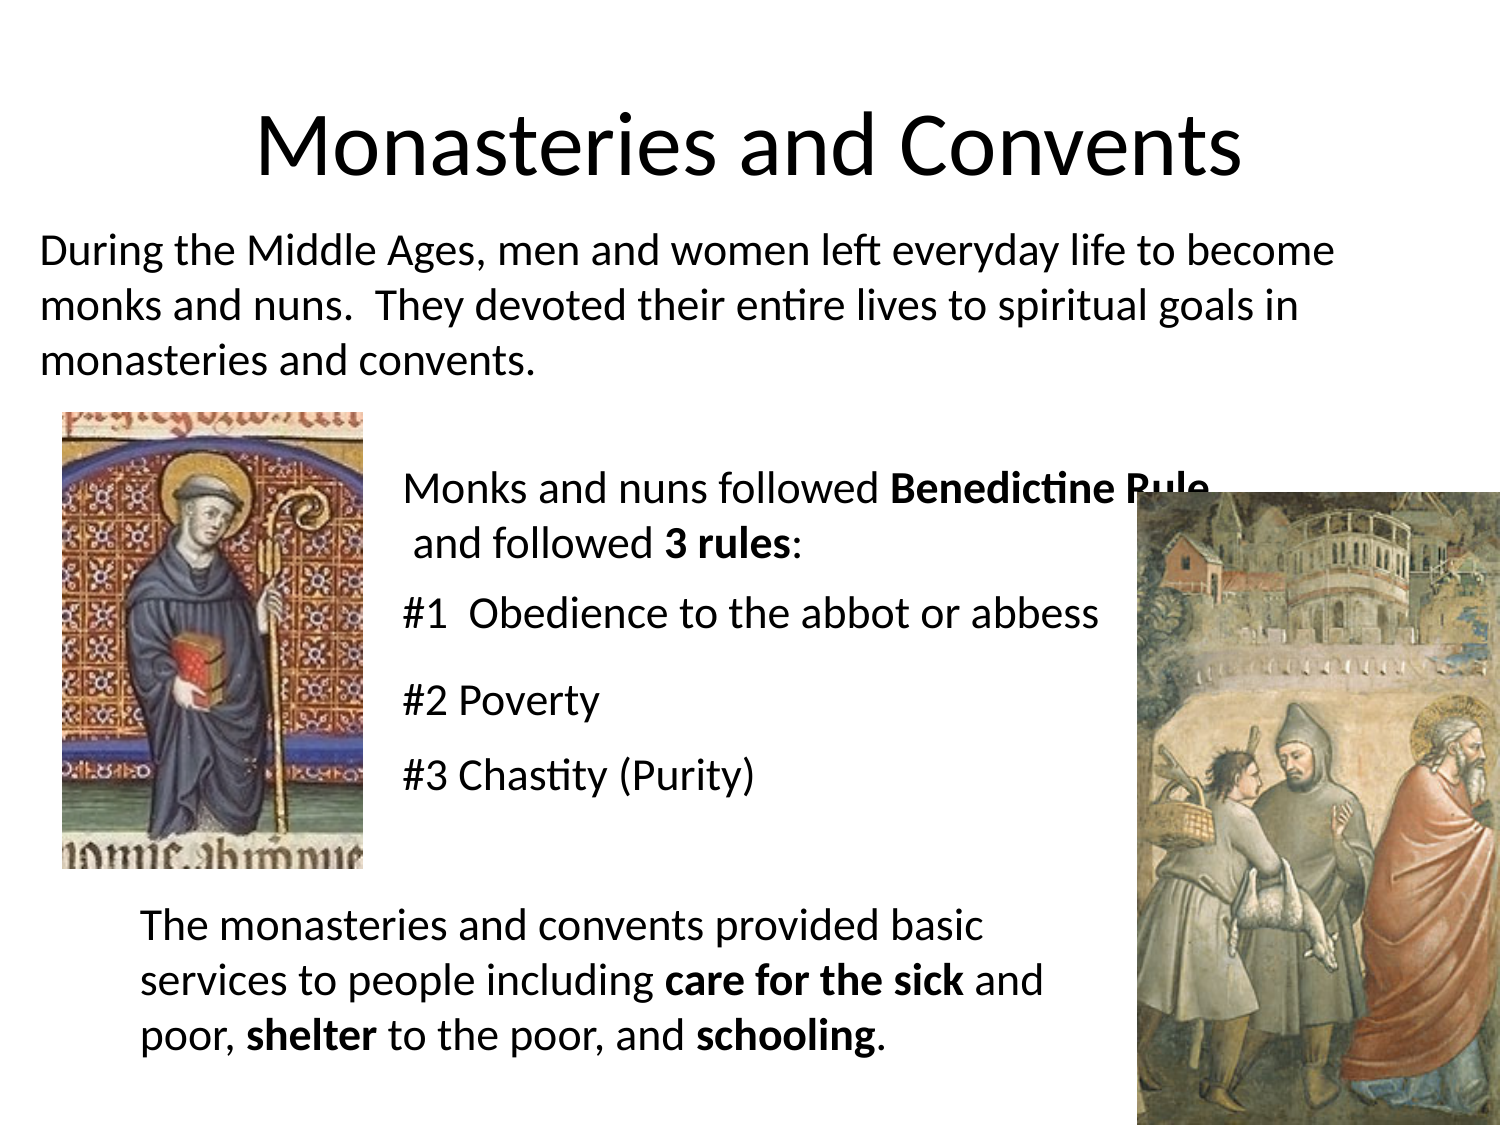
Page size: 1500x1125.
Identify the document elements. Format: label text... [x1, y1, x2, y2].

text_box Monks and nuns followed Benedictine Rule and followed 3 rules: [387, 449, 1225, 575]
text_box #1 Obedience to the abbot or abbess [387, 575, 1132, 645]
picture [1137, 491, 1500, 1125]
title Monasteries and Convents [75, 45, 1425, 212]
text_box #3 Chastity (Purity) [387, 737, 1132, 808]
text_box The monasteries and convents provided basic services to people including care for the sick and poor, shelter to the poor, and schooling. [124, 887, 1113, 1068]
text_box During the Middle Ages, men and women left everyday life to become monks and nuns. They devoted their entire lives to spiritual goals in monasteries and convents. [24, 212, 1463, 393]
text_box #2 Poverty [387, 662, 1132, 733]
picture [62, 412, 363, 869]
